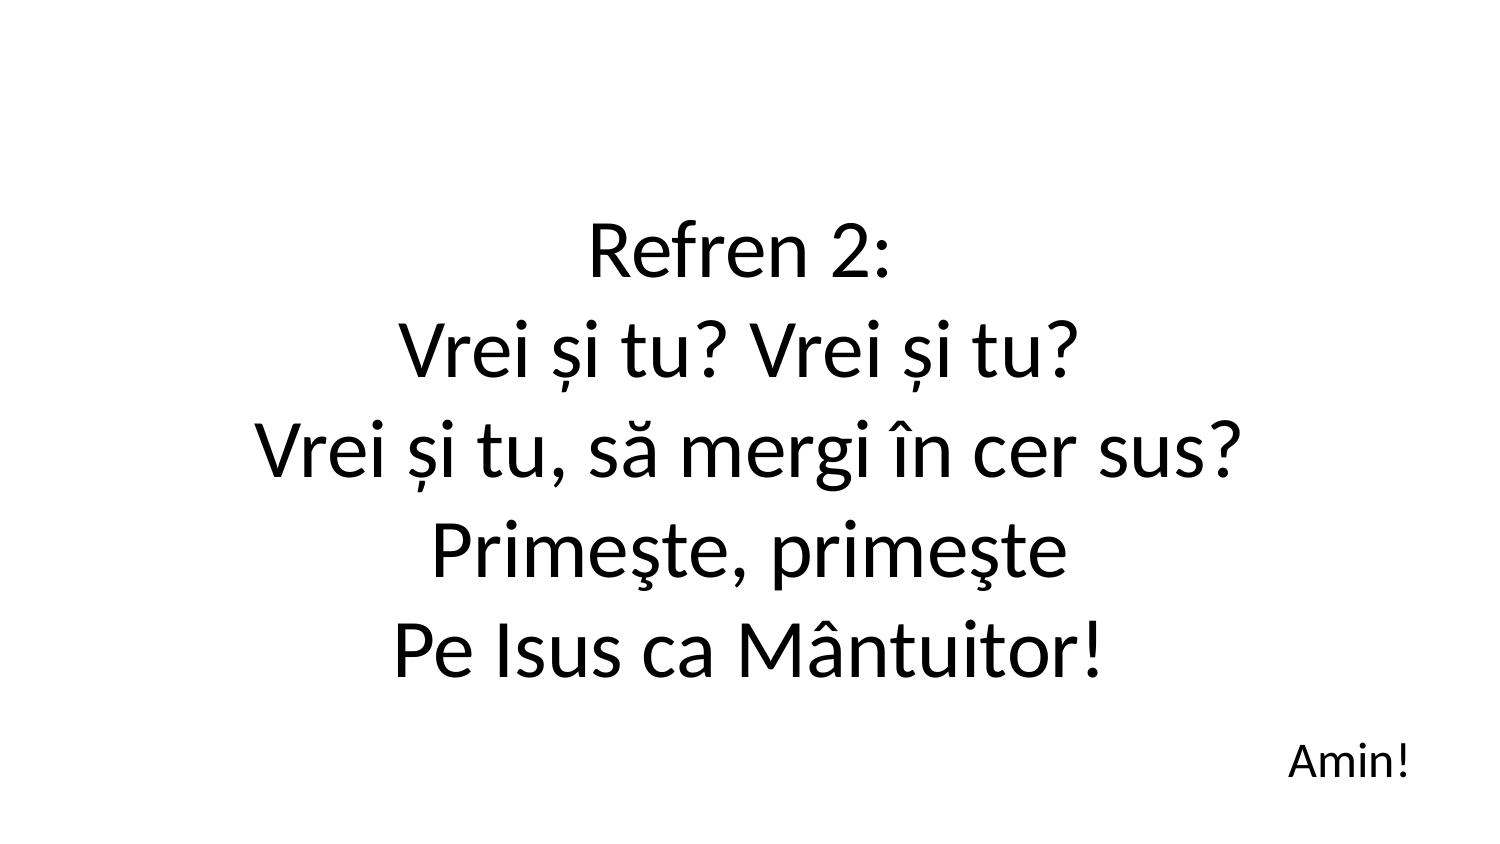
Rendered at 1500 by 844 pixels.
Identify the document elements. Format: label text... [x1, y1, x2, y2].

text_box Refren 2: Vrei și tu? Vrei și tu? Vrei și tu, să mergi în cer sus? Primeşte, primeşte Pe Isus ca Mântuitor! [239, 142, 1261, 702]
text_box Amin! [1273, 674, 1427, 795]
